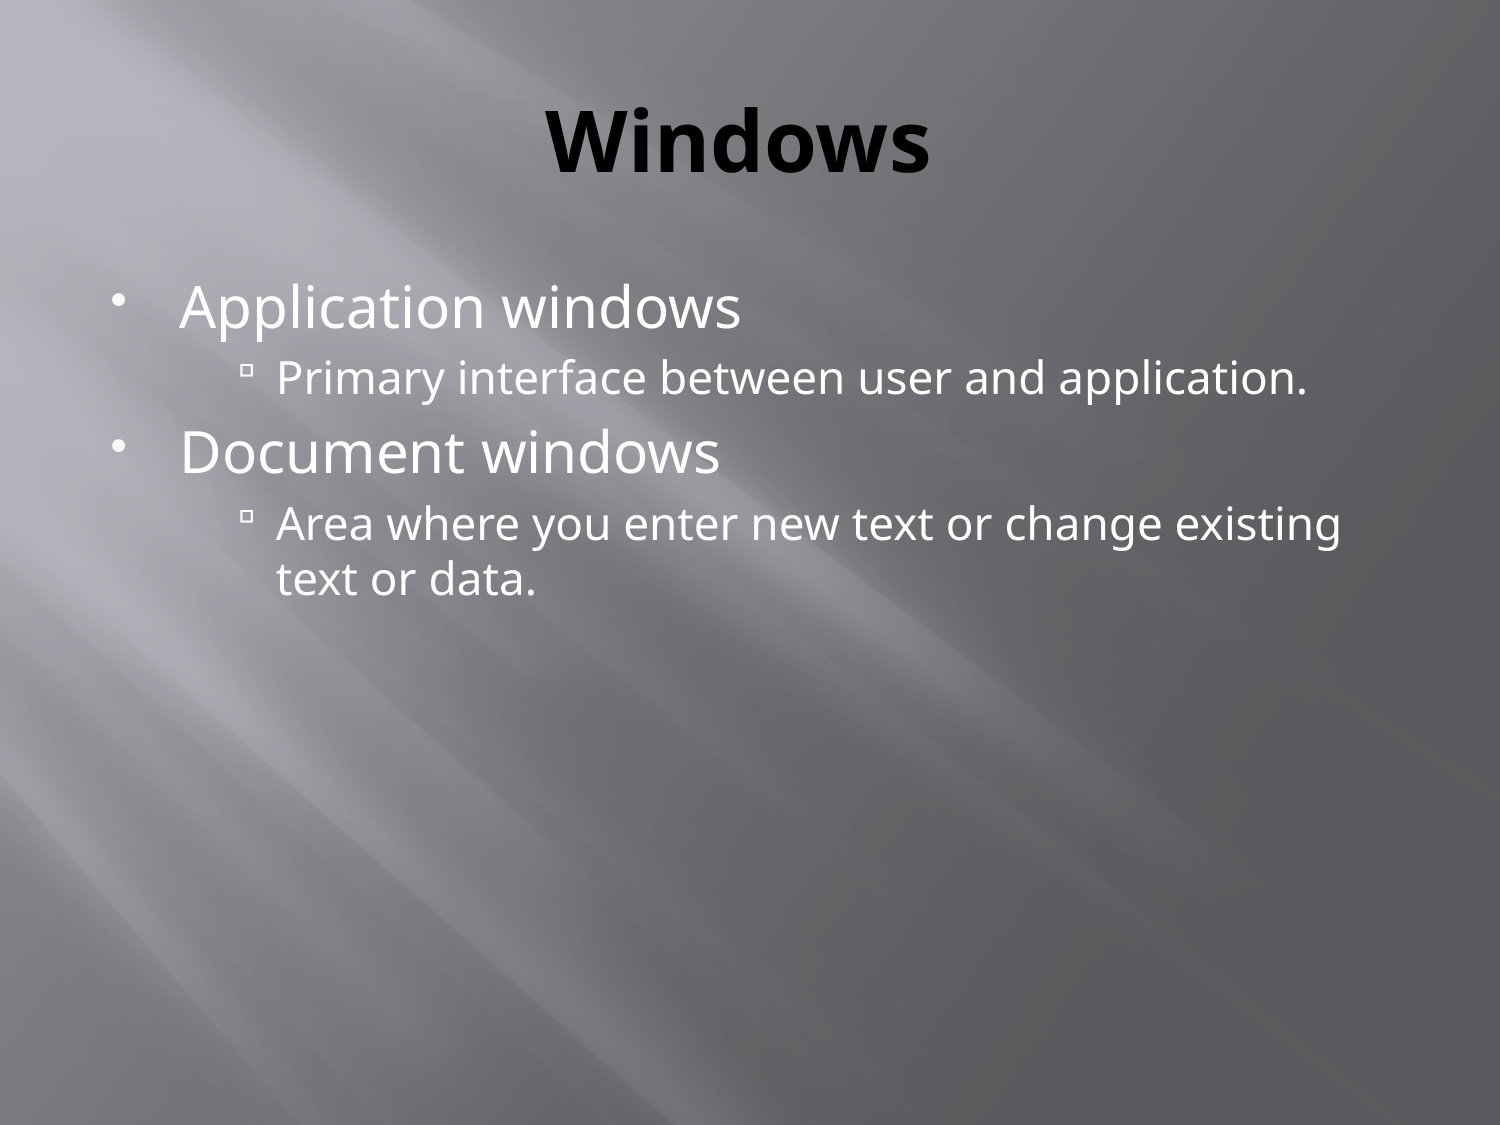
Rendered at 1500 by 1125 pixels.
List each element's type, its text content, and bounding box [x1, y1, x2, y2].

list Application windows Primary interface between user and application. Document windows Area where you enter new text or change existing text or data. [75, 262, 1425, 1035]
title Windows [75, 45, 1425, 233]
